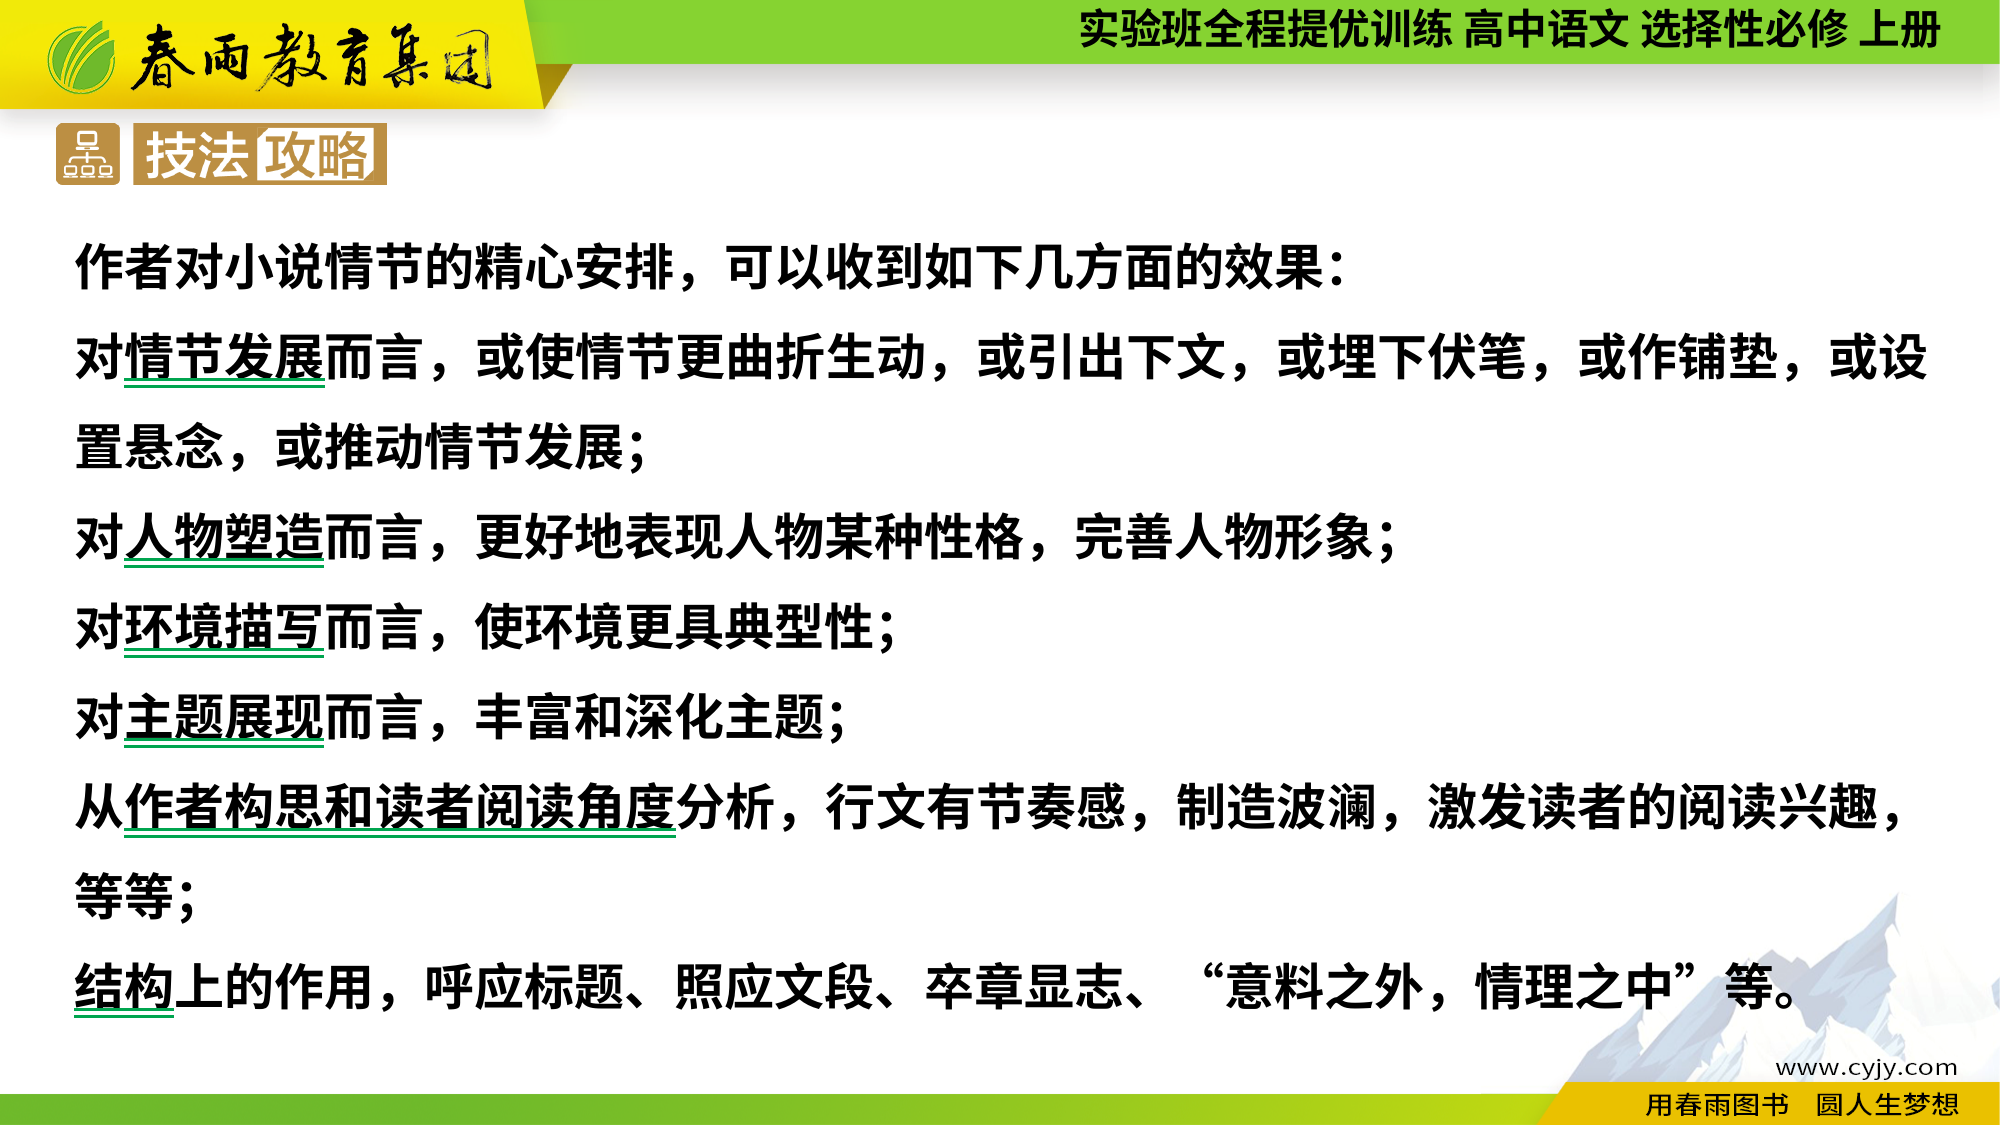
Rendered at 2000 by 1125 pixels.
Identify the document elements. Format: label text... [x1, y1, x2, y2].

list 作者对小说情节的精心安排，可以收到如下几方面的效果： 对情节发展而言，或使情节更曲折生动，或引出下文，或埋下伏笔，或作铺垫，或设置悬念，或推动情节发展； 对人物塑造而言，更好地表现人物某种性格，完善人物形象； 对环境描写而言，使环境更具典型性； 对主题展现而言，丰富和深化主题； 从作者构思和读者阅读角度分析，行文有节奏感，制造波澜，激发读者的阅读兴趣，等等； 结构上的作用，呼应标题、照应文段、卒章显志、“意料之外，情理之中”等。 [59, 198, 1944, 1020]
picture [0, 0, 2000, 1125]
